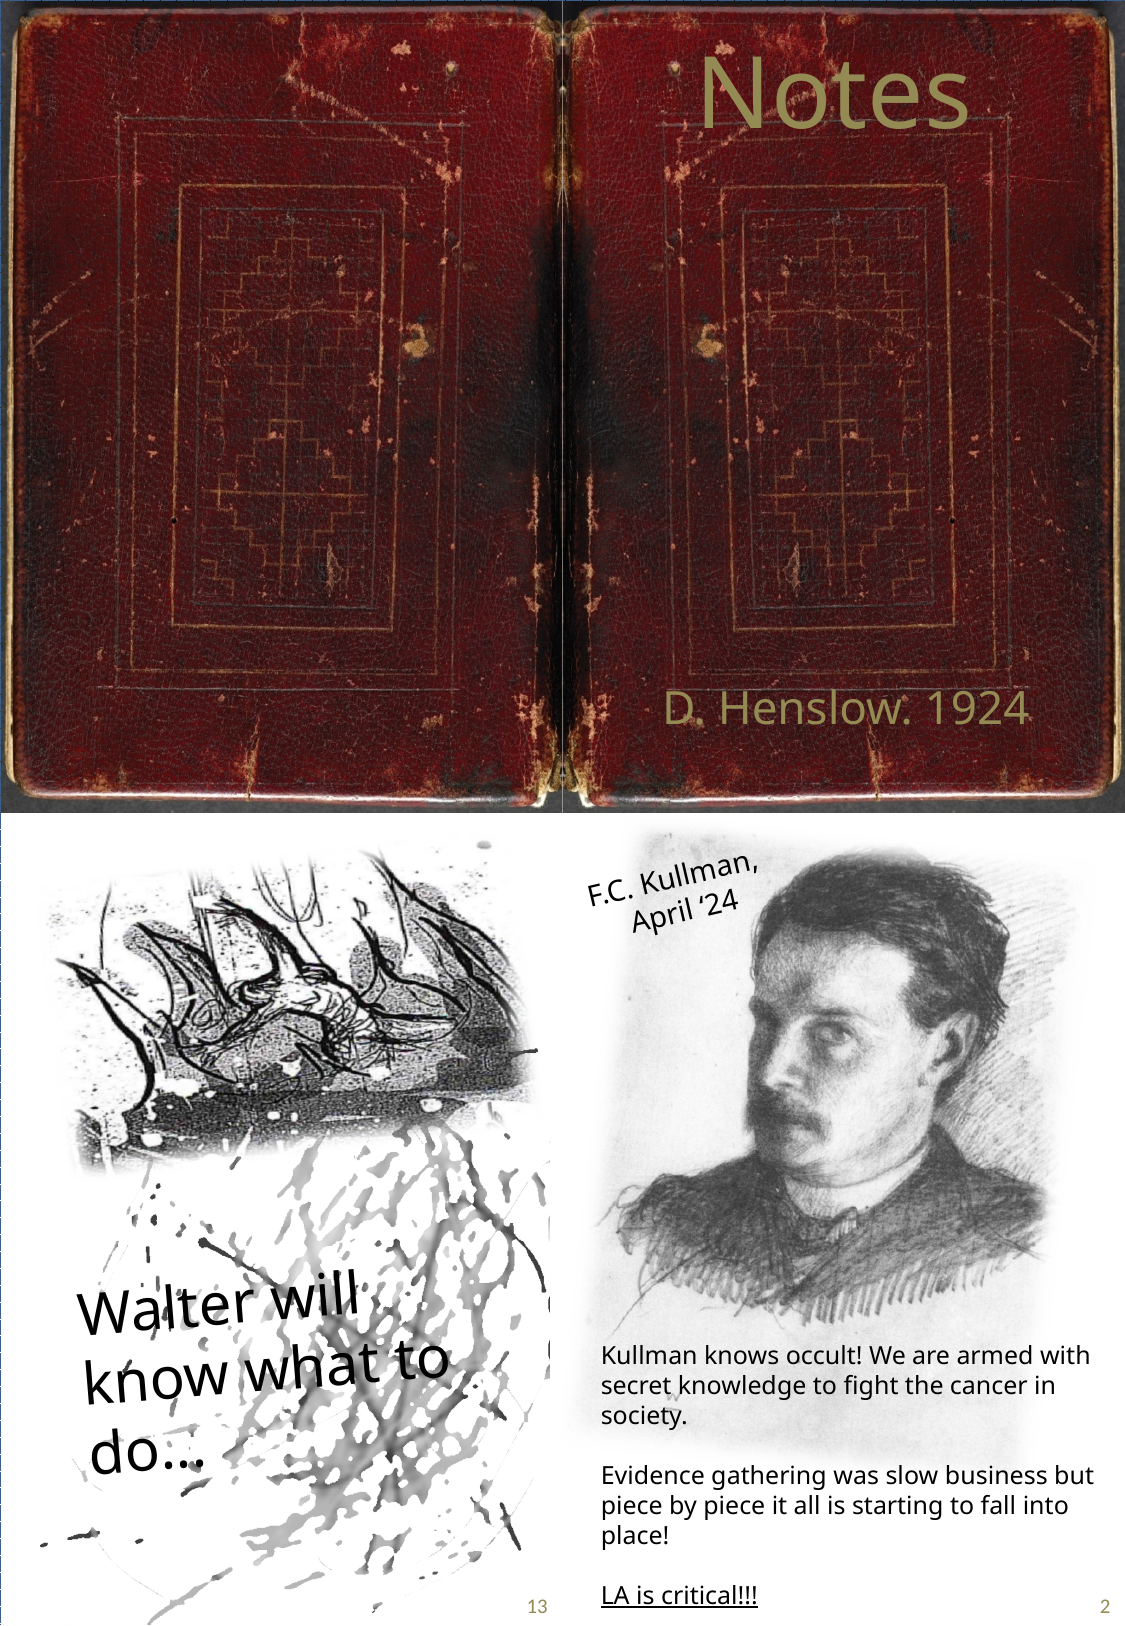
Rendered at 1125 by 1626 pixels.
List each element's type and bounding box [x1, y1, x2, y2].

picture [0, 832, 1068, 1555]
text_box [0, 820, 1125, 1625]
picture [0, 0, 1125, 813]
